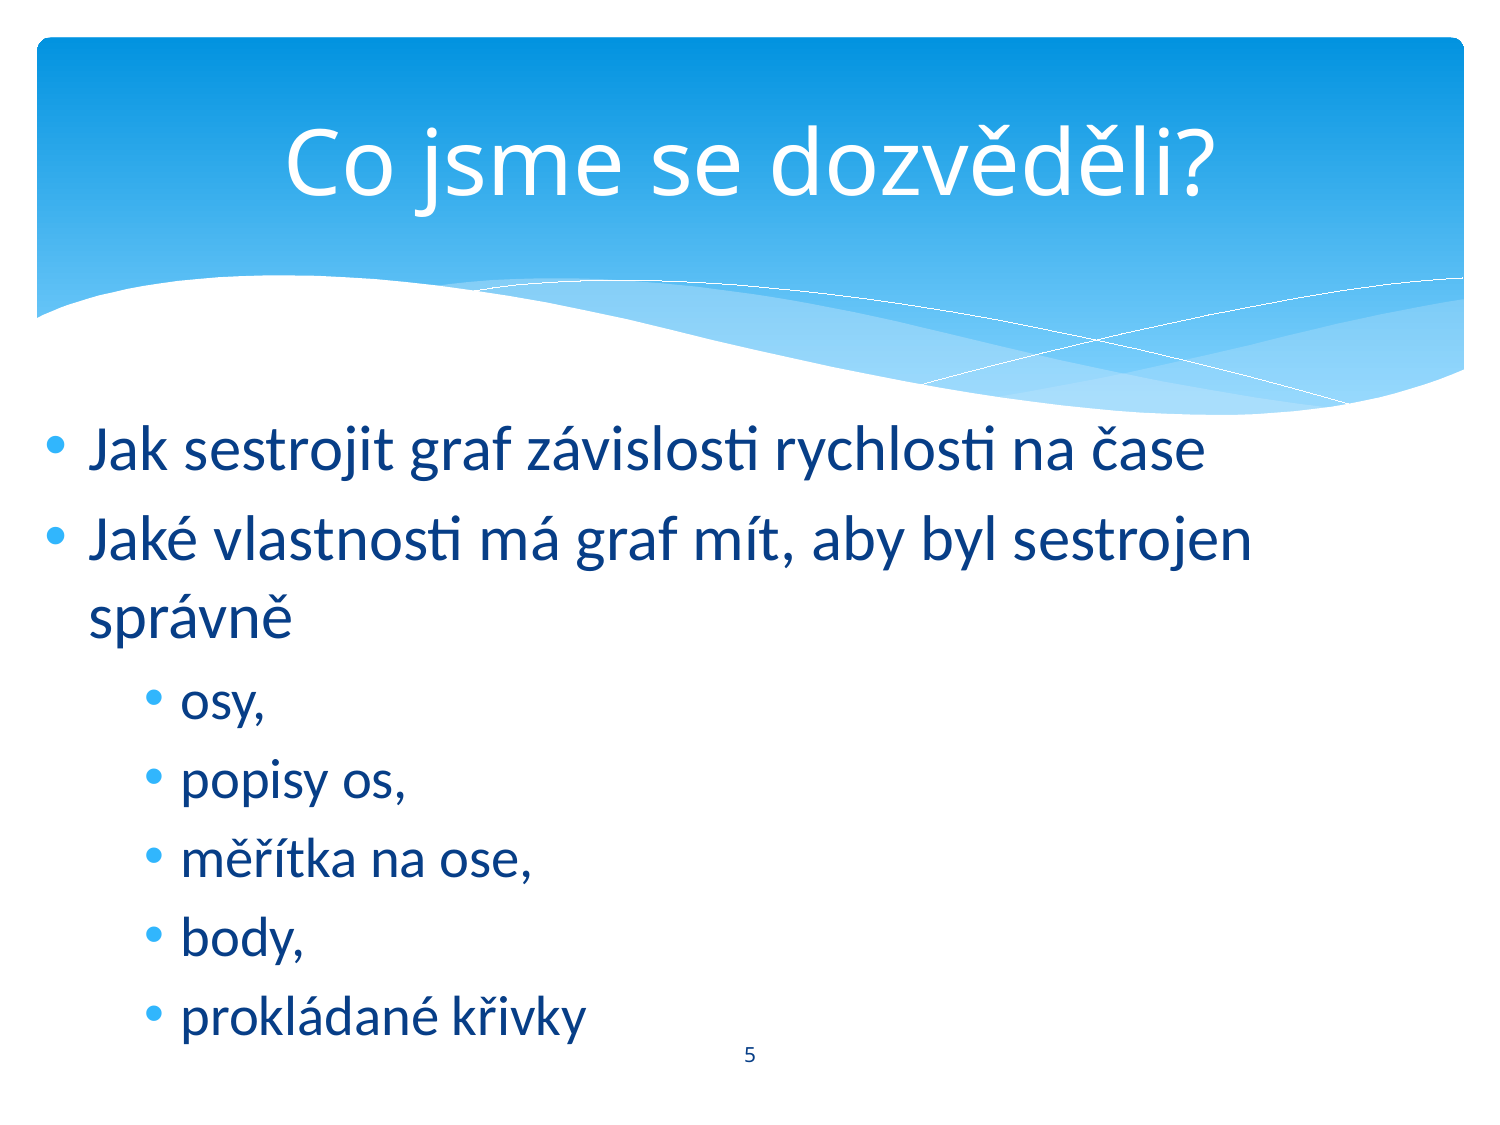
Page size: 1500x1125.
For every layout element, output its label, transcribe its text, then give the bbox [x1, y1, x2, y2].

title Co jsme se dozvěděli? [75, 55, 1425, 261]
list Jak sestrojit graf závislosti rychlosti na čase Jaké vlastnosti má graf mít, aby byl sestrojen správně osy, popisy os, měřítka na ose, body, prokládané křivky [29, 398, 1471, 1059]
slide_number 5 [654, 1025, 846, 1086]
